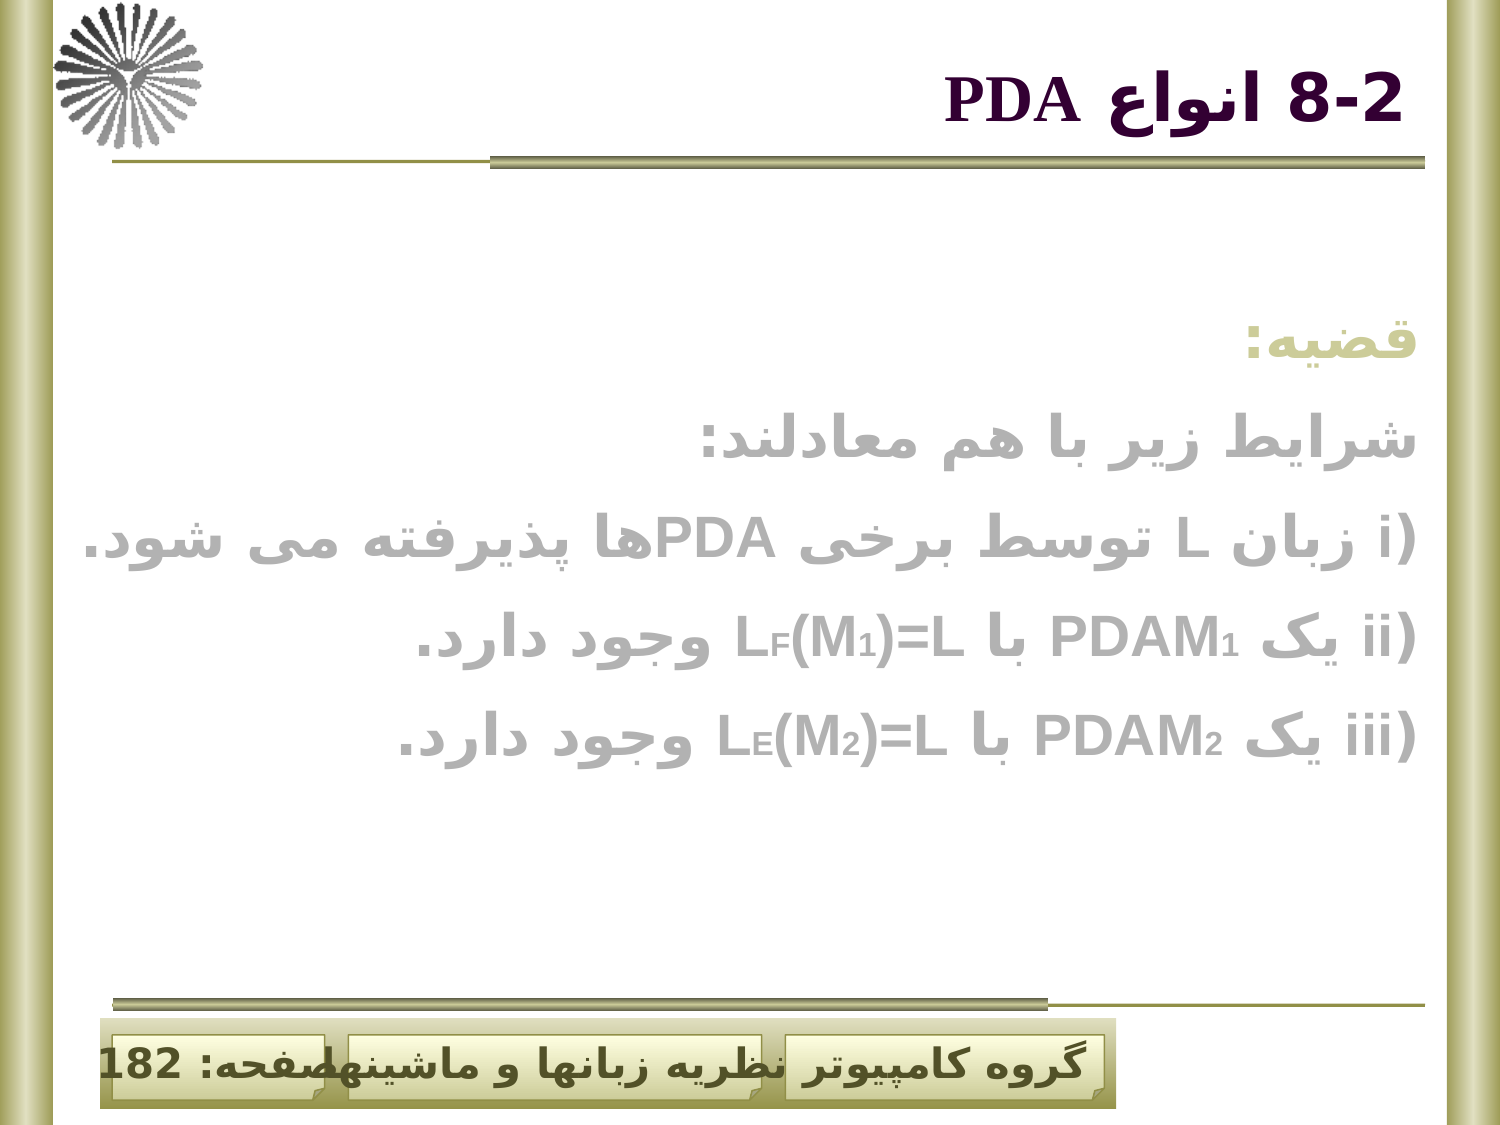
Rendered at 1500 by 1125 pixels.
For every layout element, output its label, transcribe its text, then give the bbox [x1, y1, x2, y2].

text_box قضیه: شرایط زیر با هم معادلند: (i زبان L توسط برخی PDAها پذیرفته می شود. (ii یک PDAM1 با LF(M1)=L وجود دارد. (iii یک PDAM2 با LE(M2)=L وجود دارد. [64, 292, 1436, 775]
title 8-2 انواع PDA [147, 42, 1423, 147]
